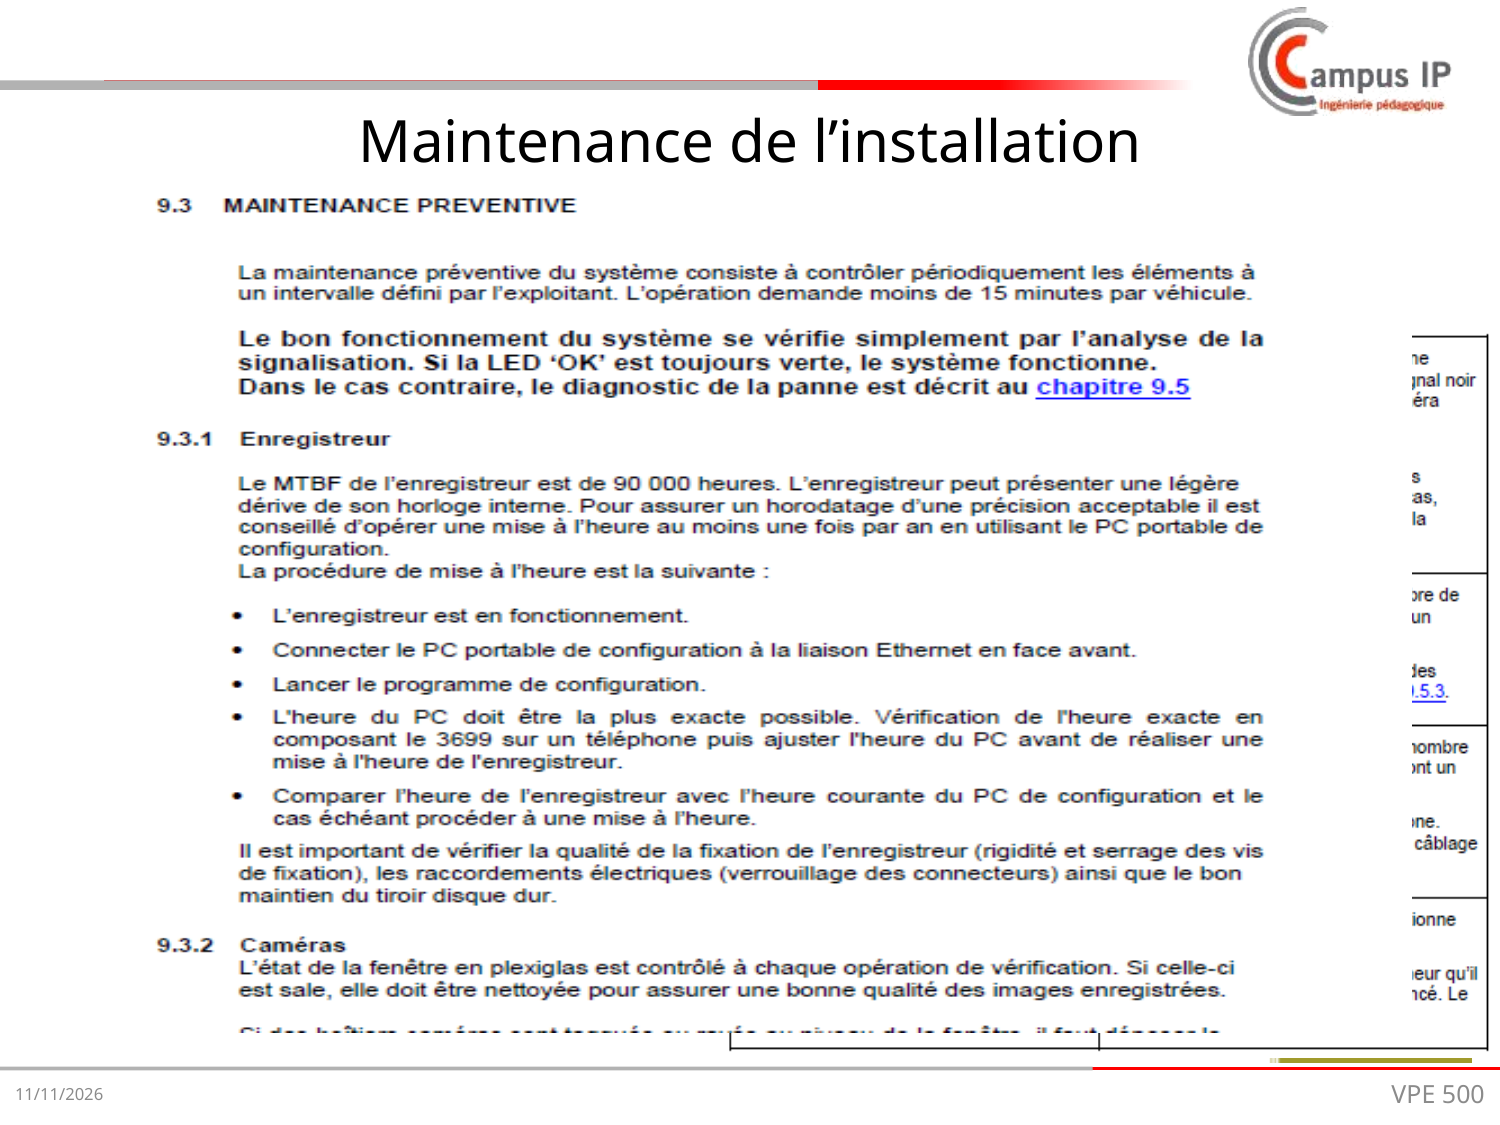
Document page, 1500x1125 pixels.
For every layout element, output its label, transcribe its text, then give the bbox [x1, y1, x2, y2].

list L’ensemble des documents de maintenance à la disposition des services propres d’Eolane ou des régies de transport est livré avec le système. Des situations de maintenance curatives sont proposées: défaut de câblage défaut d’alimentation défaut sur le signal vidéo de l’écran de contrôle du chauffeur défaut de formatage du disque Les procédures de maintenance préventive préconisées par Eolane sont applicables. [39, 176, 1434, 920]
picture [1248, 7, 1474, 116]
picture [45, 179, 1500, 1064]
title Maintenance de l’installation [75, 45, 1425, 176]
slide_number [0, 1065, 350, 1125]
footer VPE 500 [1025, 1065, 1500, 1125]
